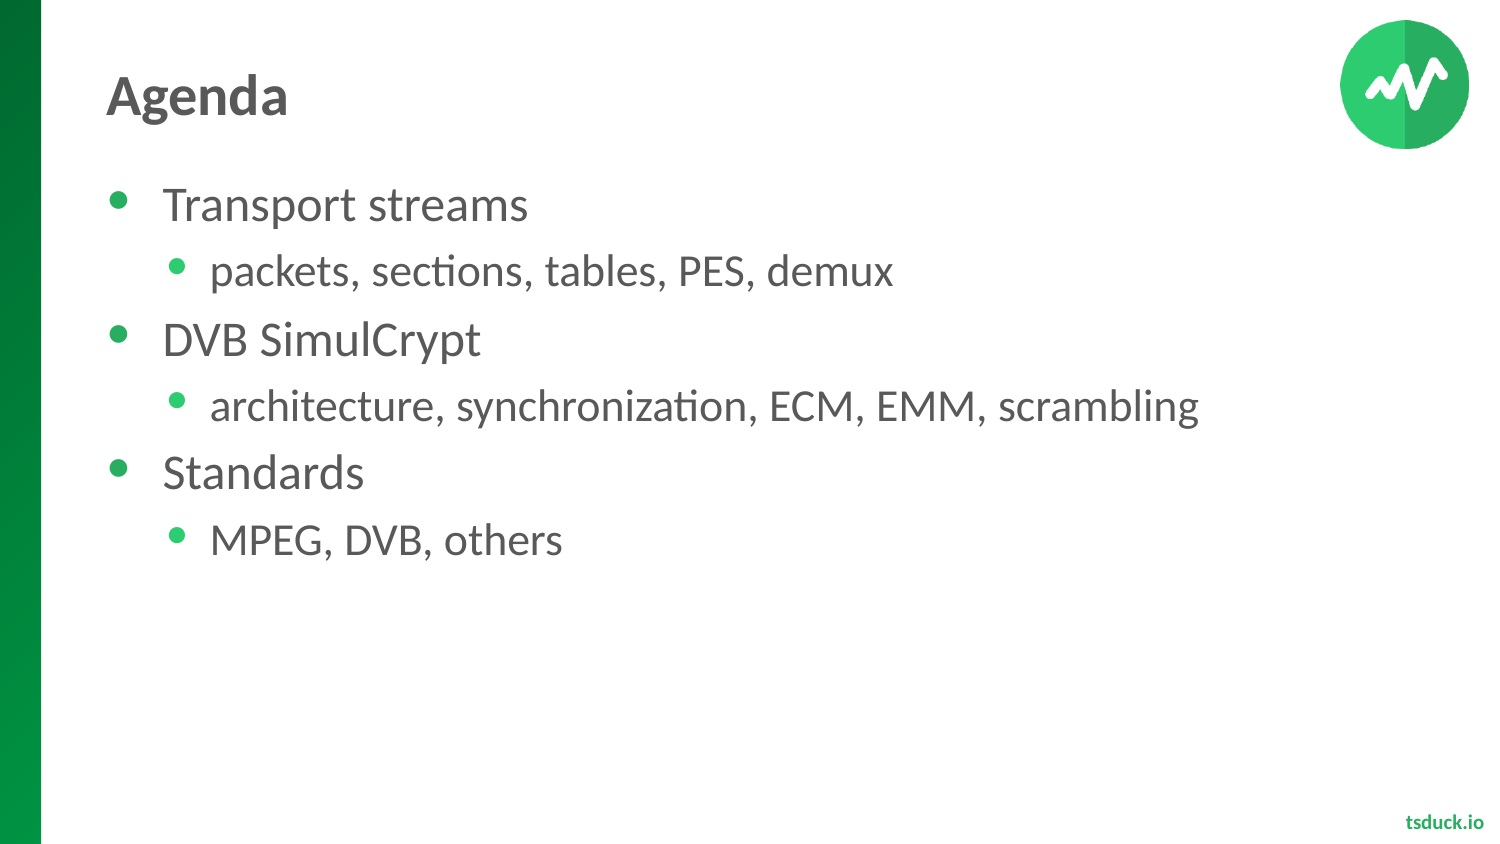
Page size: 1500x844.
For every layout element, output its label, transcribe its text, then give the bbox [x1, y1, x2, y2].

picture [1340, 20, 1469, 149]
list Transport streams packets, sections, tables, PES, demux DVB SimulCrypt architecture, synchronization, ECM, EMM, scrambling Standards MPEG, DVB, others [91, 164, 1454, 759]
title Agenda [91, 38, 1333, 146]
